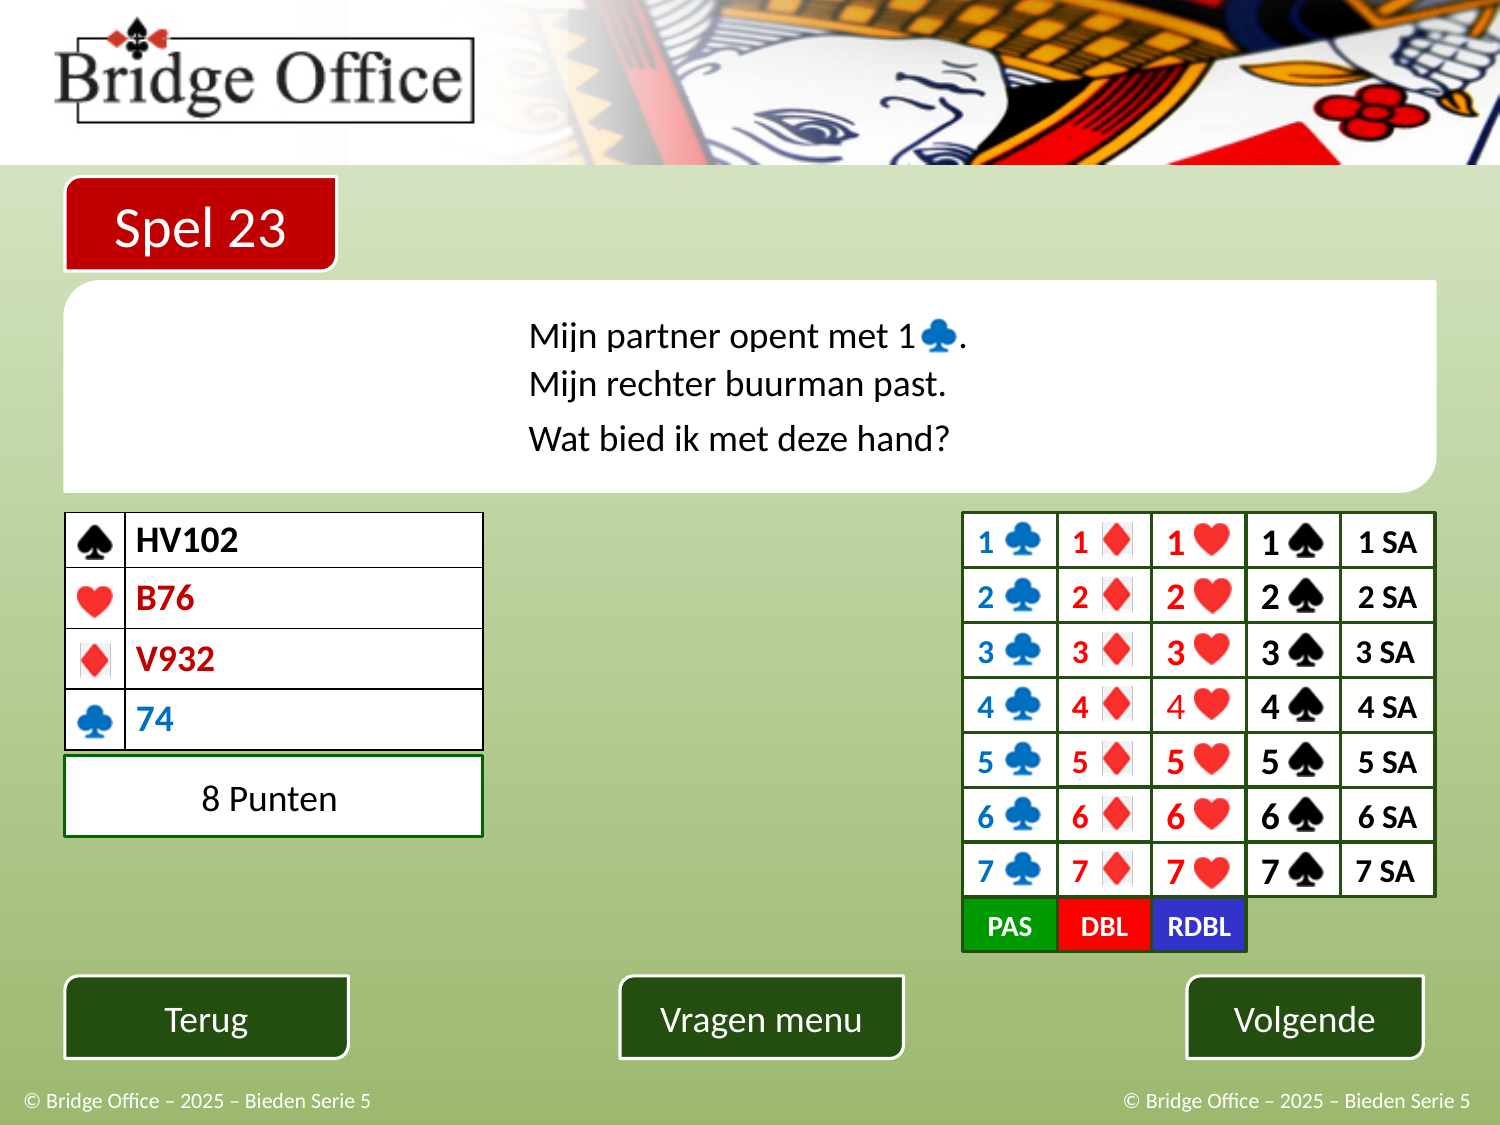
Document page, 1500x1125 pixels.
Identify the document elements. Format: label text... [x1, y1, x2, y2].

picture [1004, 631, 1041, 668]
picture [1288, 631, 1324, 668]
picture [1004, 686, 1041, 723]
picture [1193, 798, 1230, 830]
text_box RDBL [1153, 898, 1248, 953]
picture [1288, 851, 1324, 887]
text_box 4 [961, 676, 1059, 734]
text_box 6 [961, 786, 1056, 841]
table_cell [66, 690, 124, 749]
text_box © Bridge Office – 2025 – Bieden Serie 5 [1107, 1079, 1500, 1121]
text_box 4 [1245, 676, 1339, 734]
text_box DBL [1059, 898, 1153, 953]
text_box Mijn rechter buurman past. [513, 352, 987, 406]
table_cell [66, 568, 124, 628]
text_box 3 [1056, 621, 1150, 676]
text_box 2 [1245, 569, 1339, 621]
text_box 1 SA [1342, 511, 1437, 569]
picture [77, 703, 114, 740]
text_box 6 [1150, 786, 1245, 841]
picture [1288, 686, 1324, 723]
text_box Terug [63, 974, 350, 1061]
text_box PAS [961, 896, 1059, 953]
text_box 7 [961, 841, 1056, 896]
picture [1099, 631, 1135, 668]
picture [1193, 578, 1232, 614]
picture [0, 0, 1500, 166]
text_box 3 SA [1339, 621, 1437, 676]
text_box 3 [1150, 621, 1245, 676]
text_box 6 [1056, 786, 1150, 841]
text_box Mijn partner opent met 1 . [513, 303, 1022, 364]
picture [1288, 796, 1324, 833]
text_box 4 [1150, 676, 1245, 734]
picture [1099, 577, 1135, 613]
text_box 5 SA [1339, 734, 1437, 786]
table_cell B76 [126, 568, 482, 628]
text_box 5 [1059, 734, 1153, 786]
picture [1193, 523, 1230, 556]
picture [1099, 741, 1135, 778]
text_box 5 [1248, 734, 1339, 786]
text_box 1 [1153, 511, 1245, 569]
picture [1194, 633, 1230, 666]
picture [1288, 576, 1324, 613]
text_box 4 [1059, 676, 1150, 734]
picture [1004, 796, 1041, 833]
picture [1099, 851, 1135, 887]
picture [1193, 743, 1230, 776]
text_box 1 [1059, 511, 1153, 569]
text_box 7 SA [1339, 844, 1437, 898]
text_box [63, 280, 1437, 493]
picture [1288, 521, 1325, 558]
text_box 8 Punten [63, 754, 484, 838]
text_box 7 [1056, 841, 1150, 898]
picture [1004, 851, 1041, 887]
text_box 1 [961, 511, 1059, 569]
text_box Vragen menu [618, 974, 906, 1061]
picture [1099, 796, 1135, 833]
picture [1099, 522, 1135, 558]
table_header [66, 513, 124, 567]
text_box 2 [1056, 569, 1153, 621]
table_cell [66, 629, 124, 688]
picture [77, 524, 114, 561]
picture [1193, 857, 1230, 890]
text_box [8, 1079, 393, 1121]
text_box 3 [961, 621, 1056, 676]
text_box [513, 406, 987, 467]
text_box 3 [1245, 621, 1339, 676]
text_box 2 [1153, 569, 1245, 621]
text_box 1 [1245, 511, 1342, 569]
picture [1288, 741, 1324, 778]
table_cell 74 [126, 690, 482, 749]
text_box 7 [1245, 841, 1339, 898]
text_box 6 SA [1339, 786, 1437, 844]
table_cell V932 [126, 629, 482, 688]
text_box Spel 23 [63, 178, 339, 273]
picture [77, 585, 114, 618]
text_box Volgende [1185, 974, 1425, 1061]
text_box 5 [1153, 734, 1248, 786]
text_box 4 SA [1339, 676, 1437, 734]
text_box 7 [1150, 841, 1245, 898]
picture [1193, 688, 1230, 721]
picture [1004, 741, 1041, 778]
text_box 6 [1245, 786, 1339, 841]
picture [1004, 521, 1041, 558]
text_box 5 [961, 734, 1059, 786]
text_box 2 [961, 569, 1056, 621]
text_box 2 SA [1339, 569, 1437, 621]
table_header HV102 [126, 513, 482, 567]
picture [1099, 686, 1135, 723]
picture [77, 643, 114, 679]
picture [1004, 576, 1041, 613]
picture [920, 318, 957, 354]
